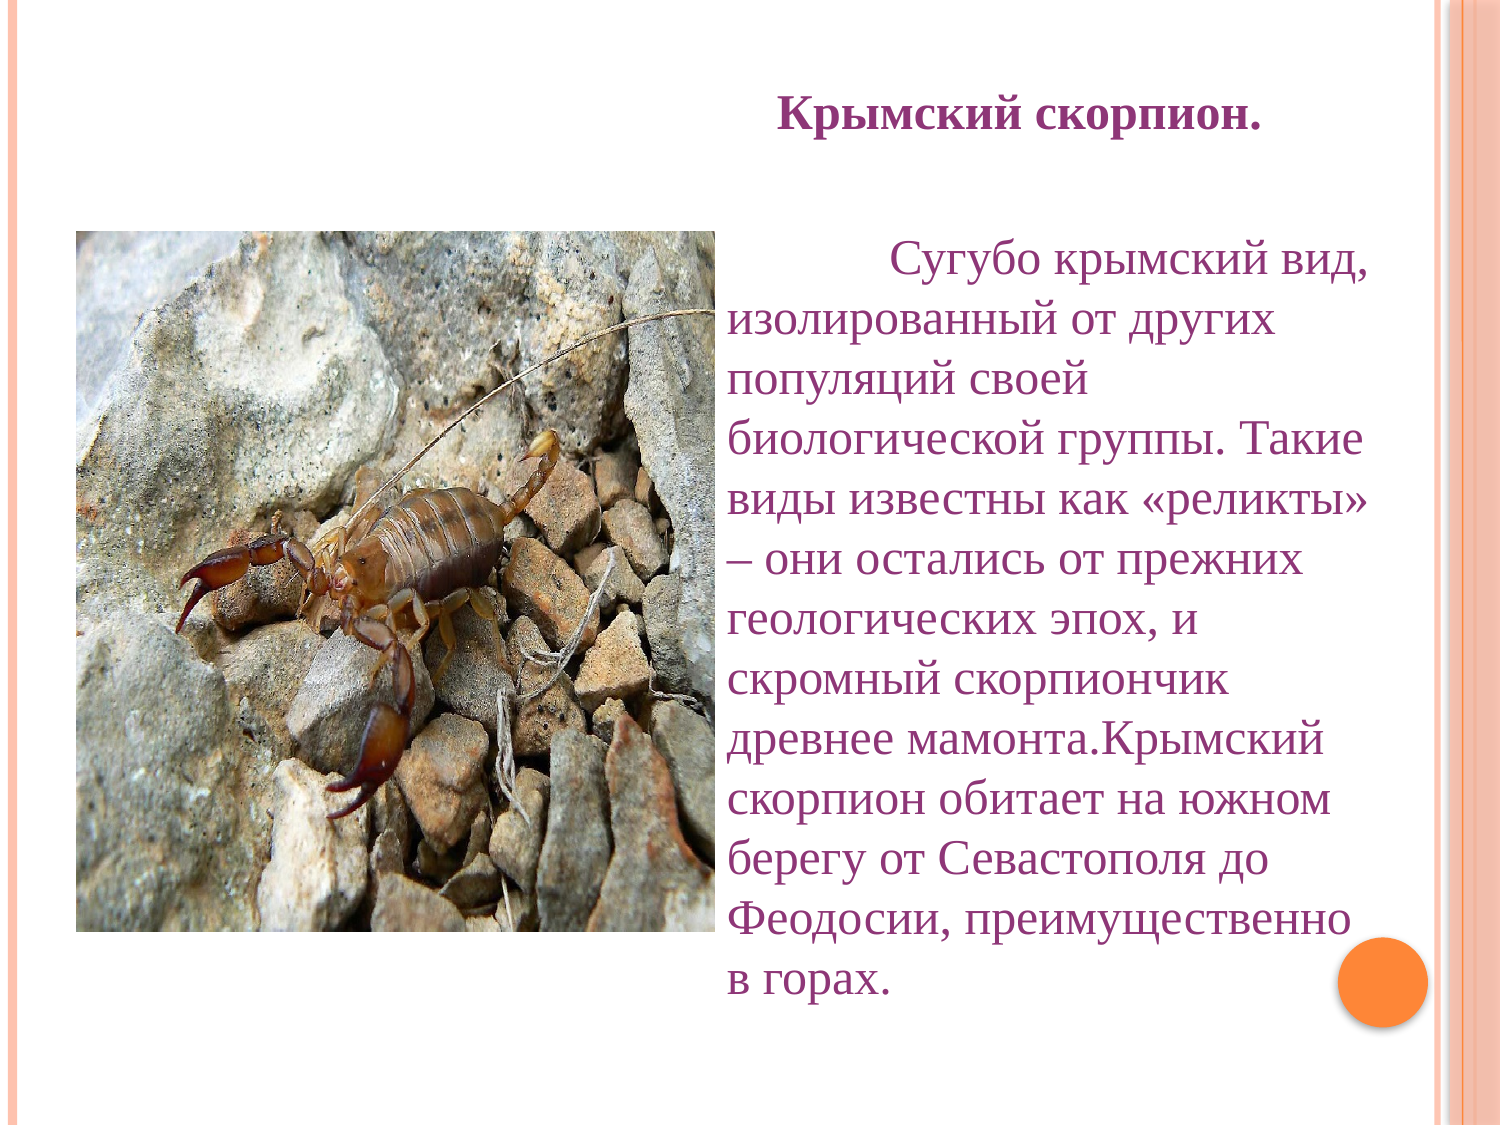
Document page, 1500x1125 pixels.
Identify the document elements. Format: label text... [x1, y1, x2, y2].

picture [76, 231, 716, 932]
list Крымский скорпион. Сугубо крымский вид, изолированный от других популяций своей биологической группы. Такие виды известны как «реликты» – они остались от прежних геологических эпох, и скромный скорпиончик древнее мамонта.Крымский скорпион обитает на южном берегу от Севастополя до Феодосии, преимущественно в горах. [712, 71, 1398, 1092]
